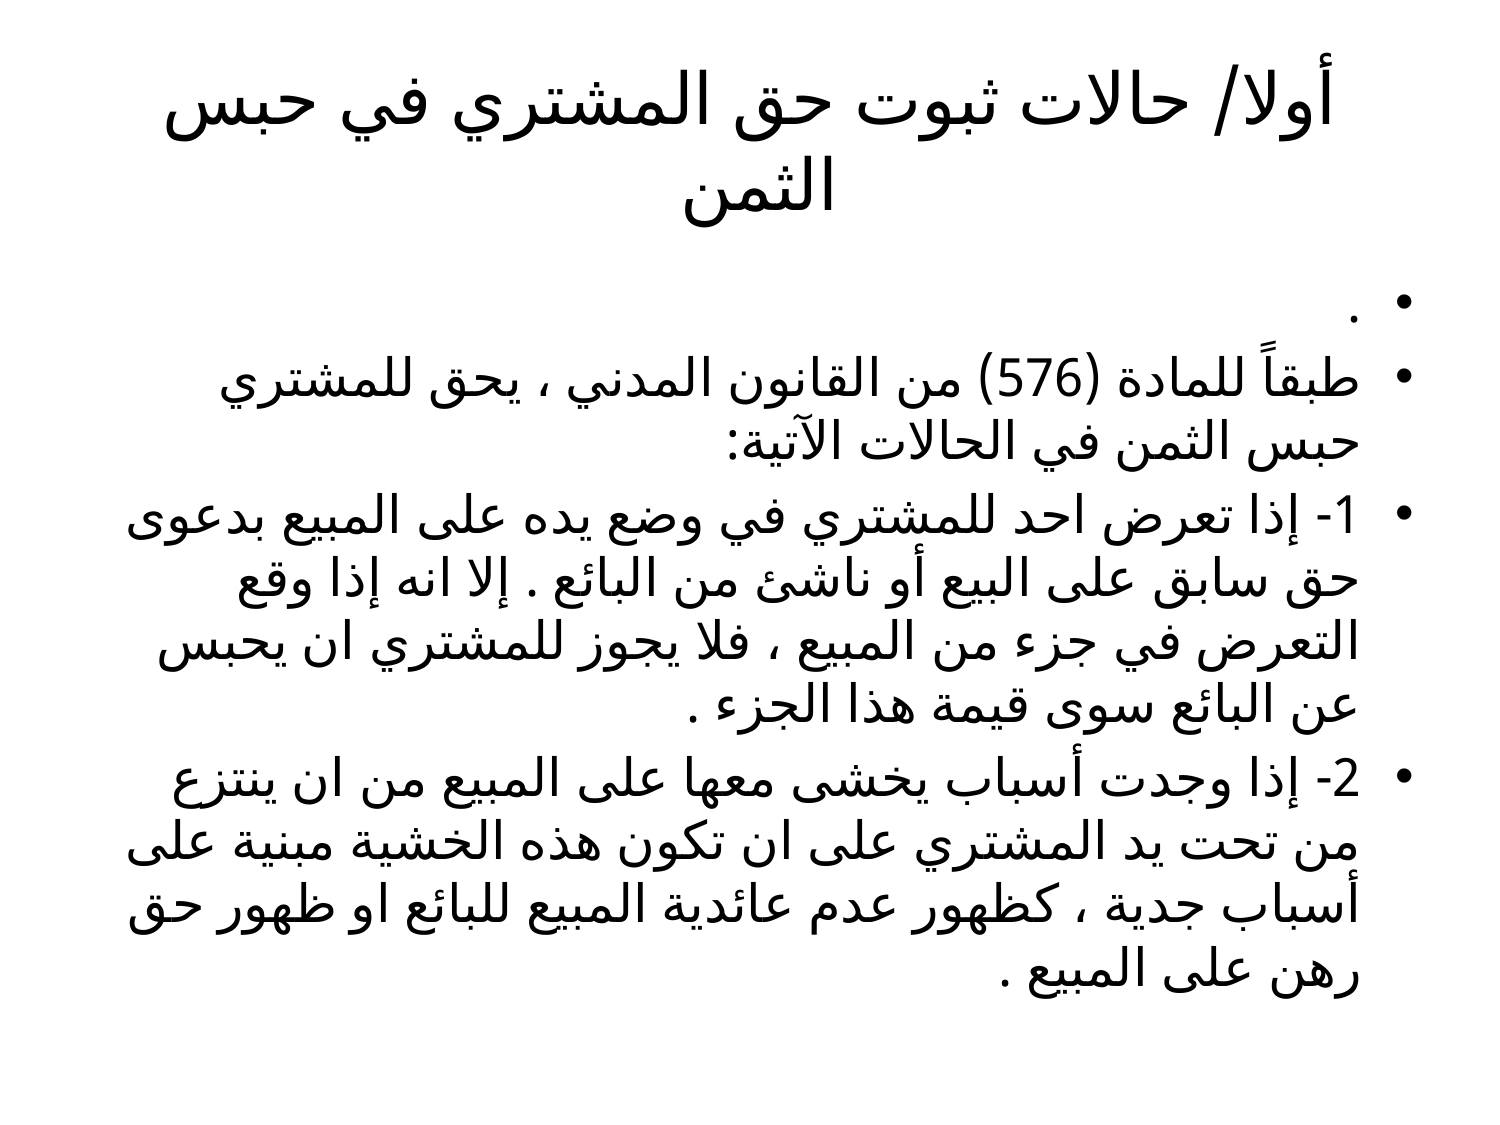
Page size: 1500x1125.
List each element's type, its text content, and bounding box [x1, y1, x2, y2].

title أولا/ حالات ثبوت حق المشتري في حبس الثمن [75, 45, 1425, 233]
list . طبقاً للمادة (576) من القانون المدني ، يحق للمشتري حبس الثمن في الحالات الآتية: 1- إذا تعرض احد للمشتري في وضع يده على المبيع بدعوى حق سابق على البيع أو ناشئ من البائع . إلا انه إذا وقع التعرض في جزء من المبيع ، فلا يجوز للمشتري ان يحبس عن البائع سوى قيمة هذا الجزء . 2- إذا وجدت أسباب يخشى معها على المبيع من ان ينتزع من تحت يد المشتري على ان تكون هذه الخشية مبنية على أسباب جدية ، كظهور عدم عائدية المبيع للبائع او ظهور حق رهن على المبيع . [75, 262, 1425, 1005]
